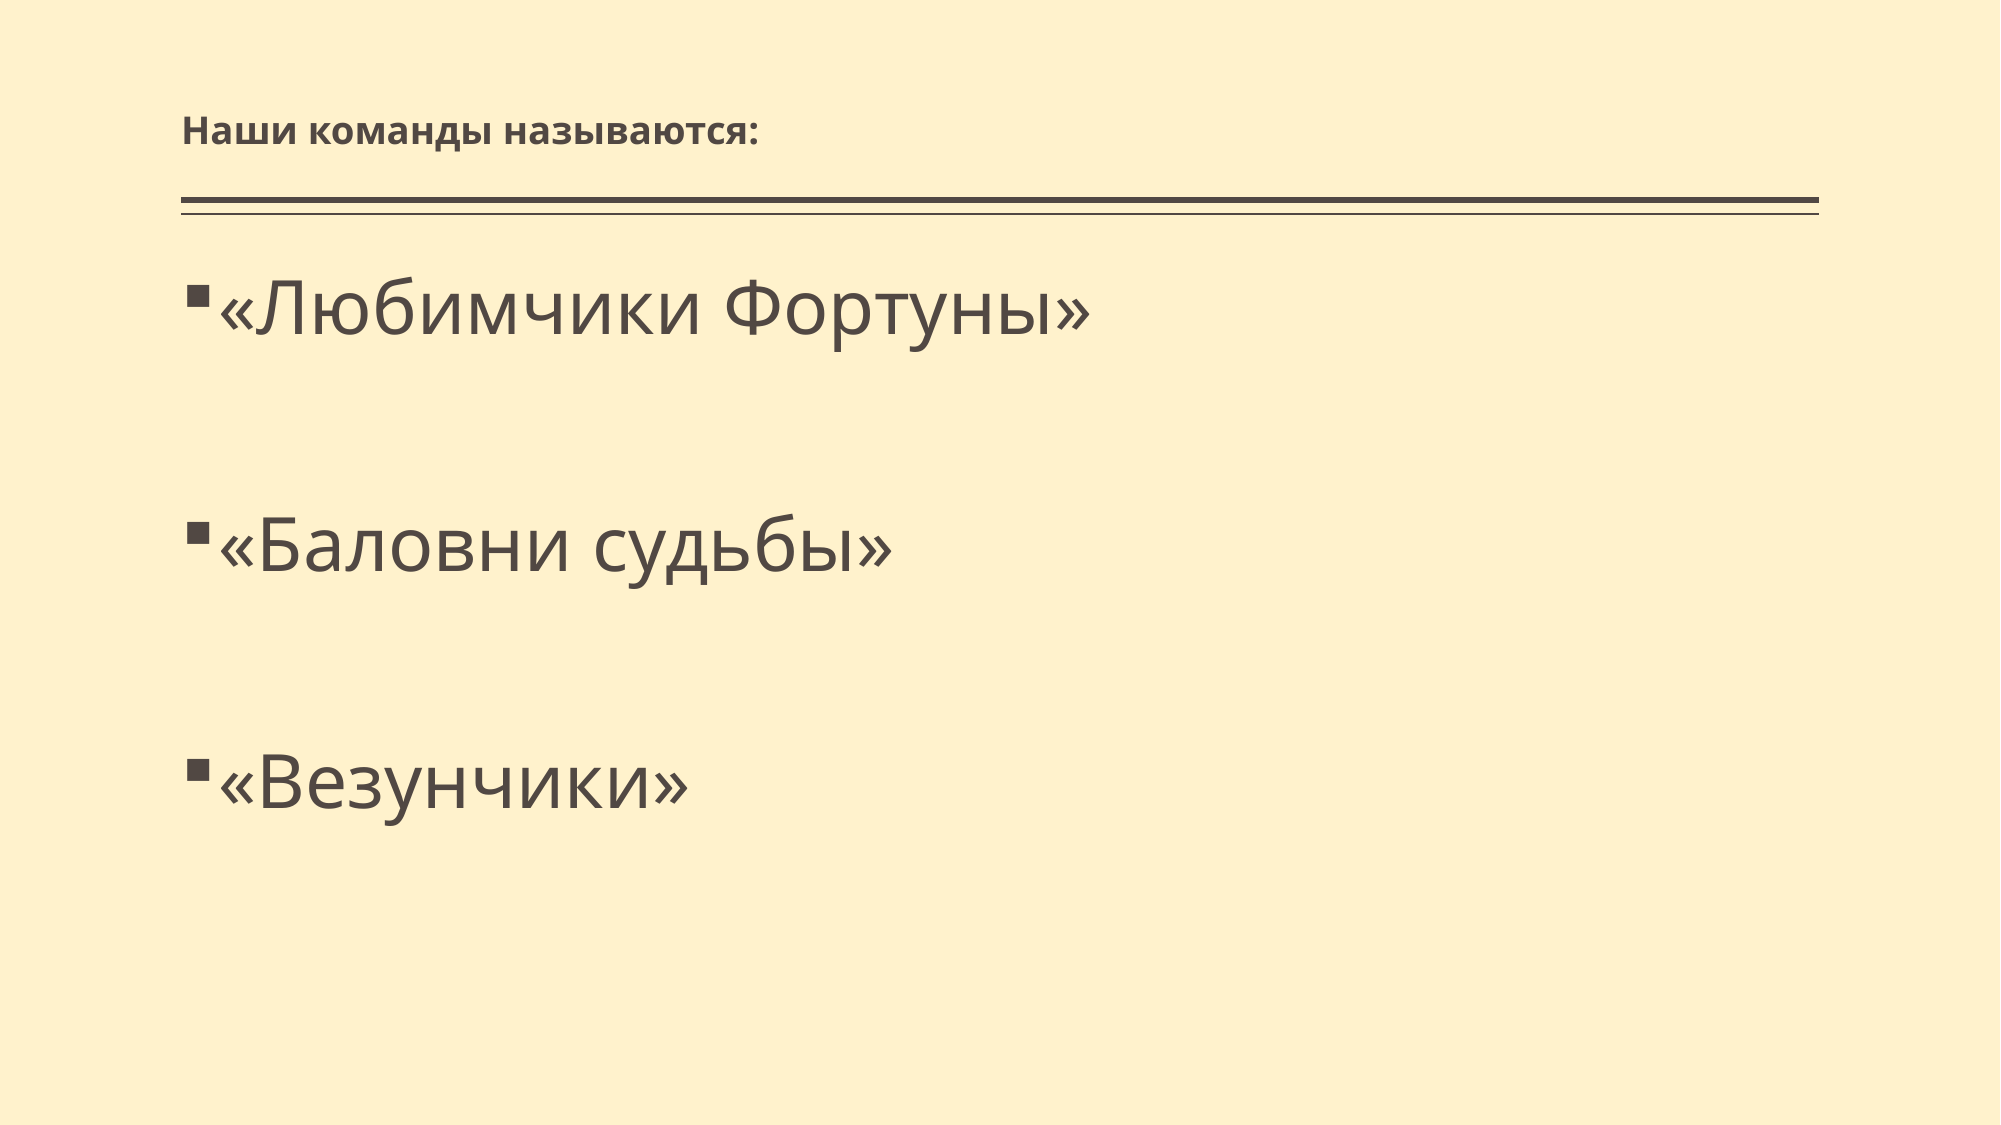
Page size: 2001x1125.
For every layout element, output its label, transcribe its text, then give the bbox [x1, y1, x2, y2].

title Наши команды называются: [181, 12, 1819, 193]
list «Любимчики Фортуны» «Баловни судьбы» «Везунчики» [181, 262, 1819, 1013]
